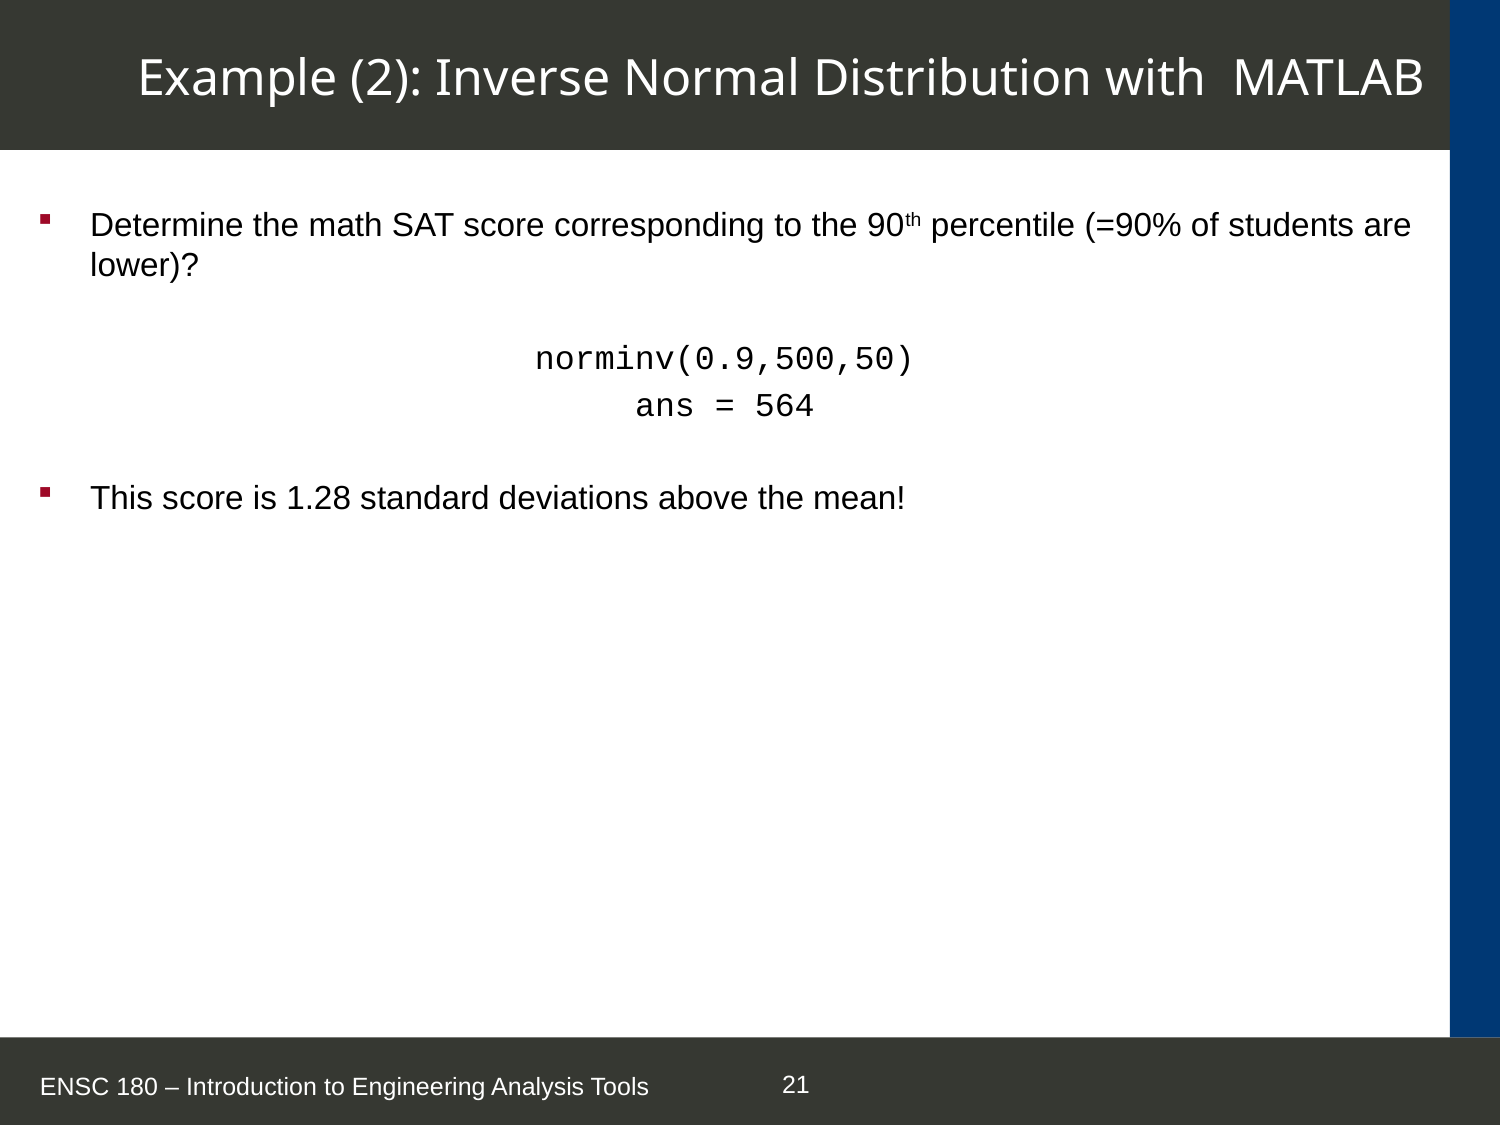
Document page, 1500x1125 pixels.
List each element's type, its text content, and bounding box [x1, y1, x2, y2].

footer ENSC 180 – Introduction to Engineering Analysis Tools [24, 1062, 681, 1113]
list Determine the math SAT score corresponding to the 90th percentile (=90% of students are lower)? norminv(0.9,500,50) ans = 564 This score is 1.28 standard deviations above the mean! [22, 196, 1428, 988]
title Example (2): Inverse Normal Distribution with MATLAB [112, 37, 1450, 138]
